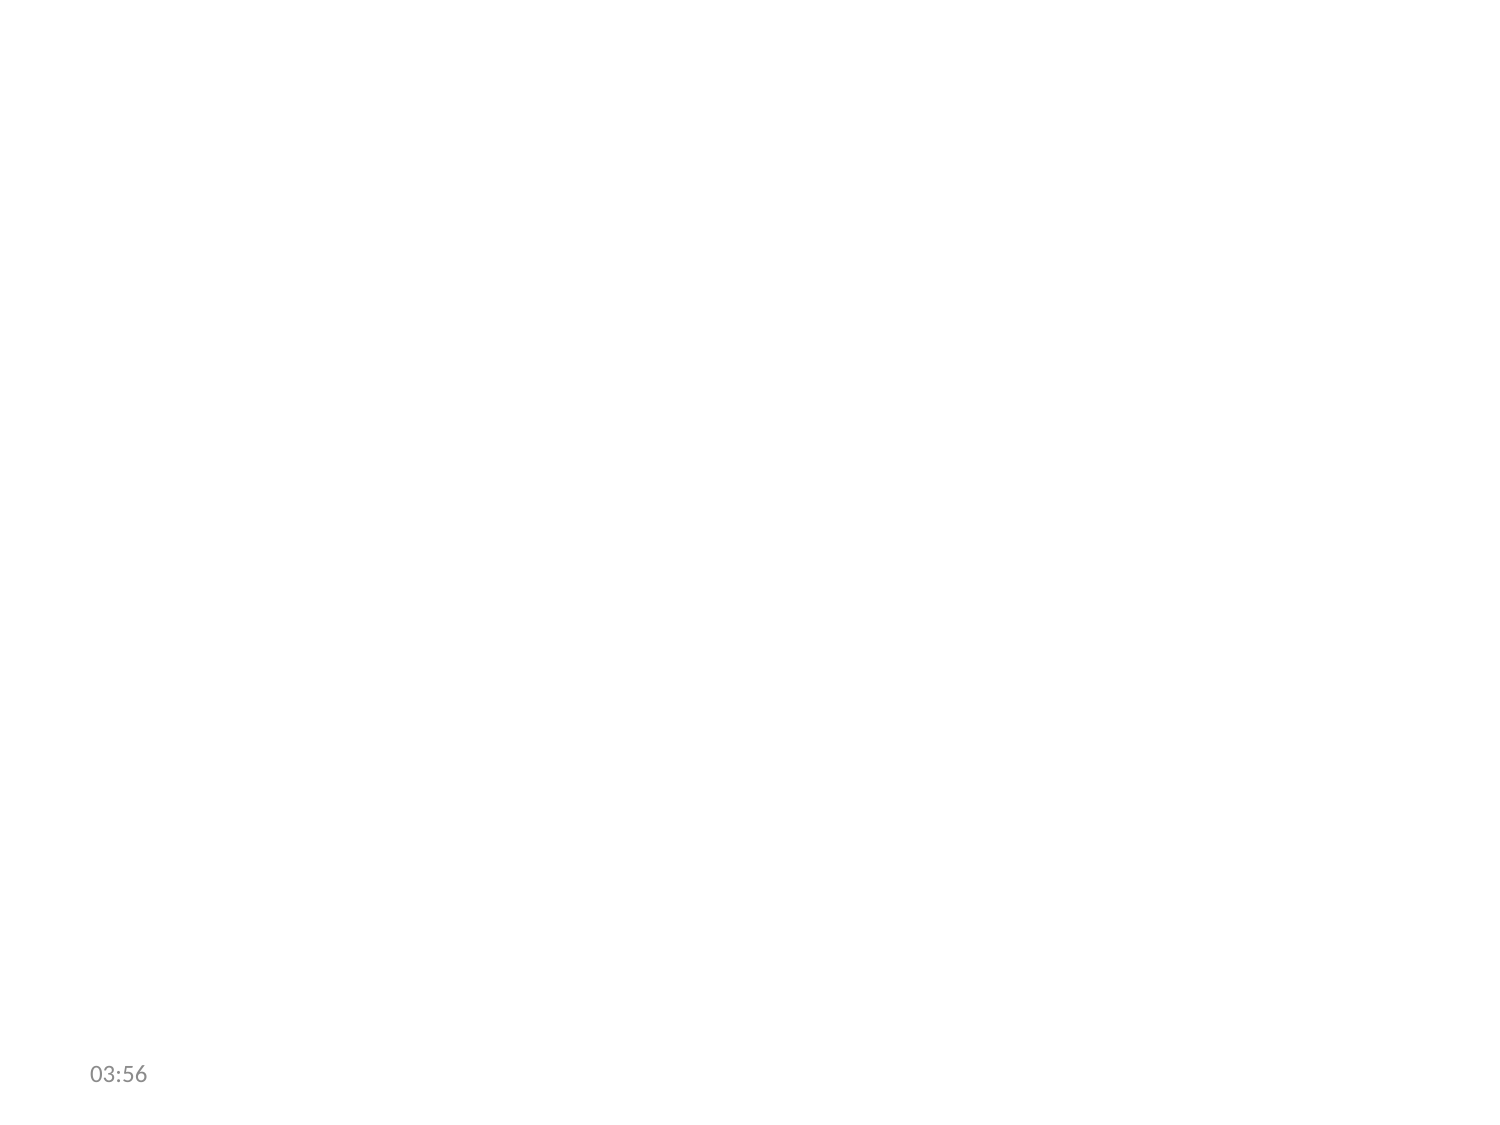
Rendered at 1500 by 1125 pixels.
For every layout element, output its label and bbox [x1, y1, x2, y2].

slide_number [75, 1042, 425, 1103]
